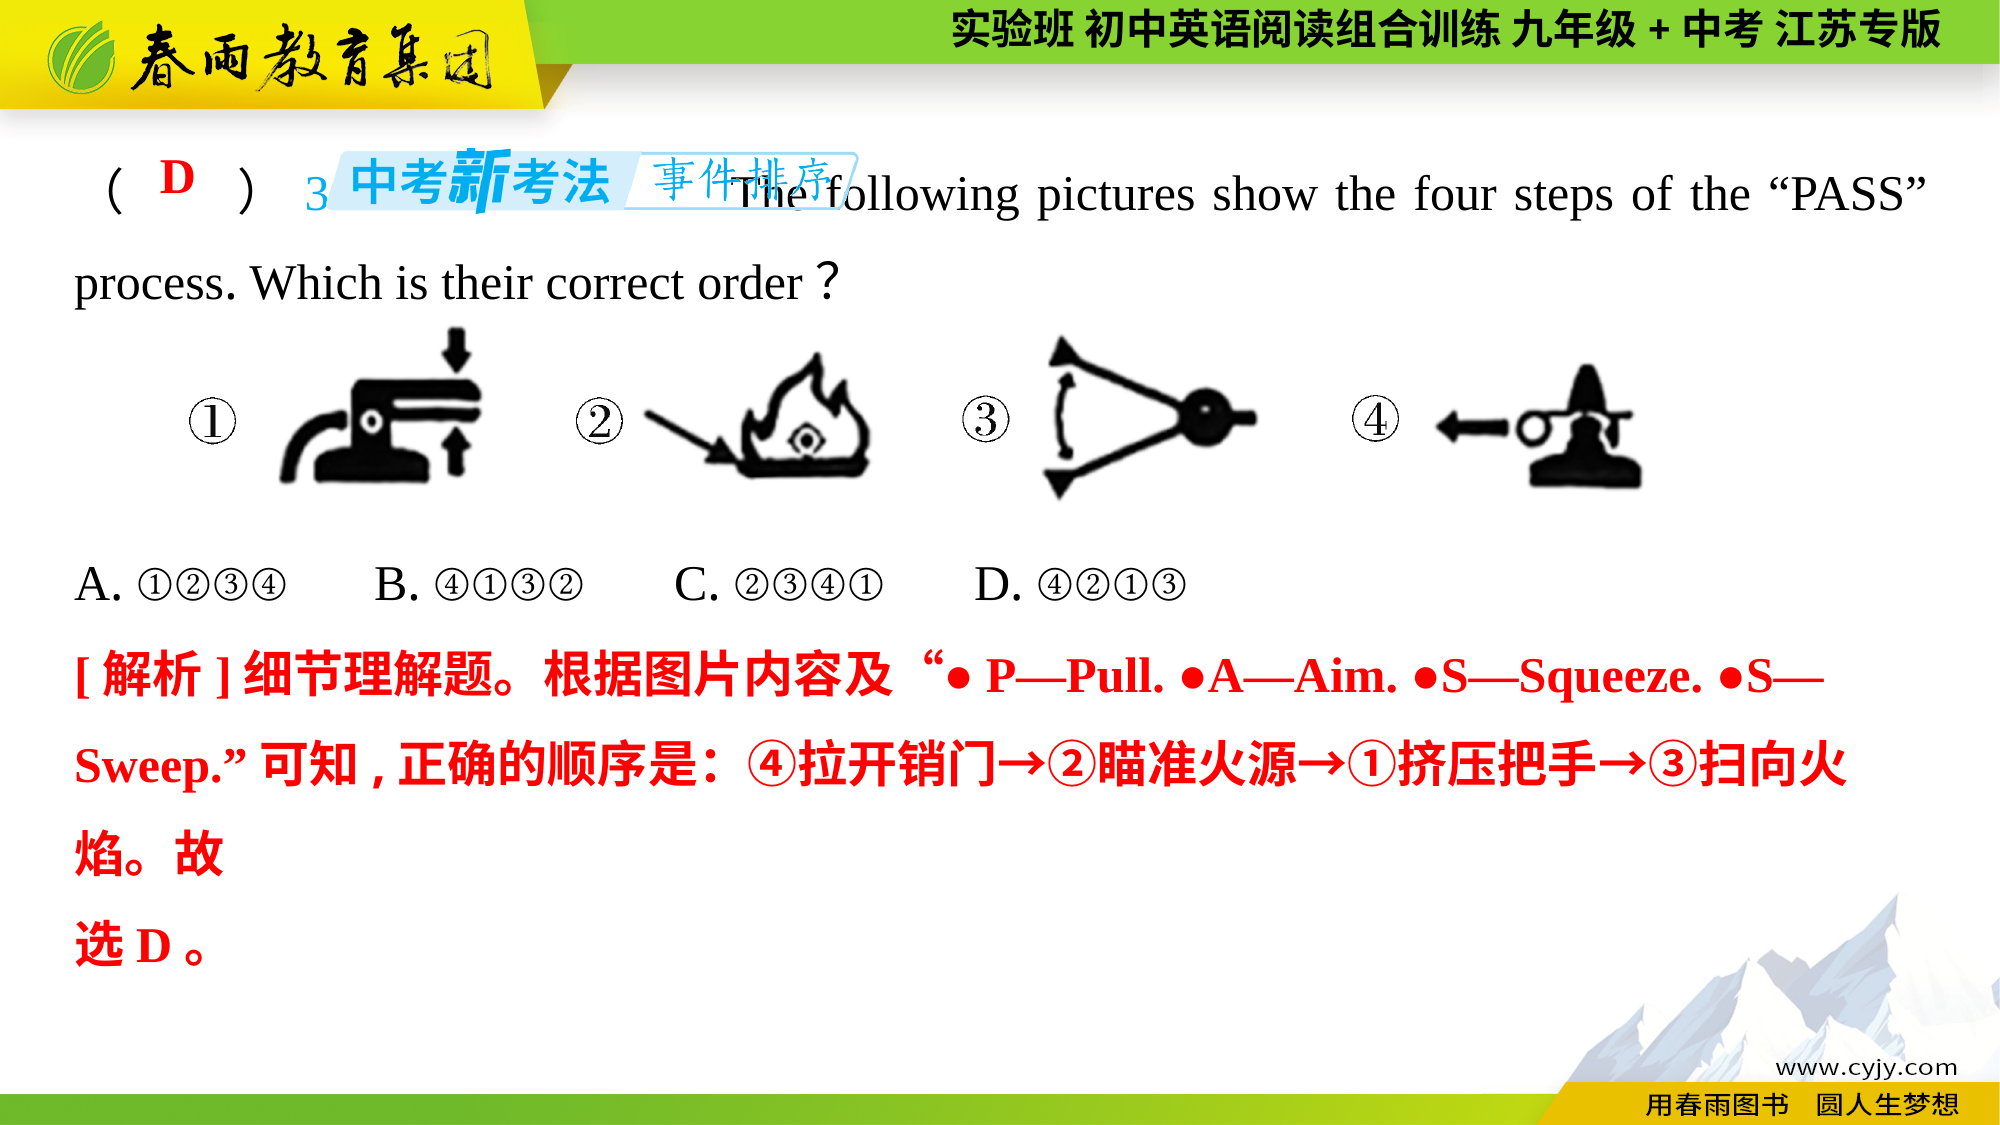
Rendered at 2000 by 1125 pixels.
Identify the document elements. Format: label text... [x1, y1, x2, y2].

picture [0, 0, 2000, 1125]
text_box [解析]细节理解题。根据图片内容及“●P—Pull. ●A—Aim. ●S—Squeeze. ●S—Sweep.”可知,正确的顺序是：④拉开销门→②瞄准火源→①挤压把手→③扫向火焰。故 选D。 [59, 605, 1944, 981]
text_box D [145, 136, 212, 211]
list （ ）3. The following pictures show the four steps of the “PASS” process. Which is their correct order？ A. ①②③④ B. ④①③② C. ②③④① D. ④②①③ [59, 122, 1944, 605]
